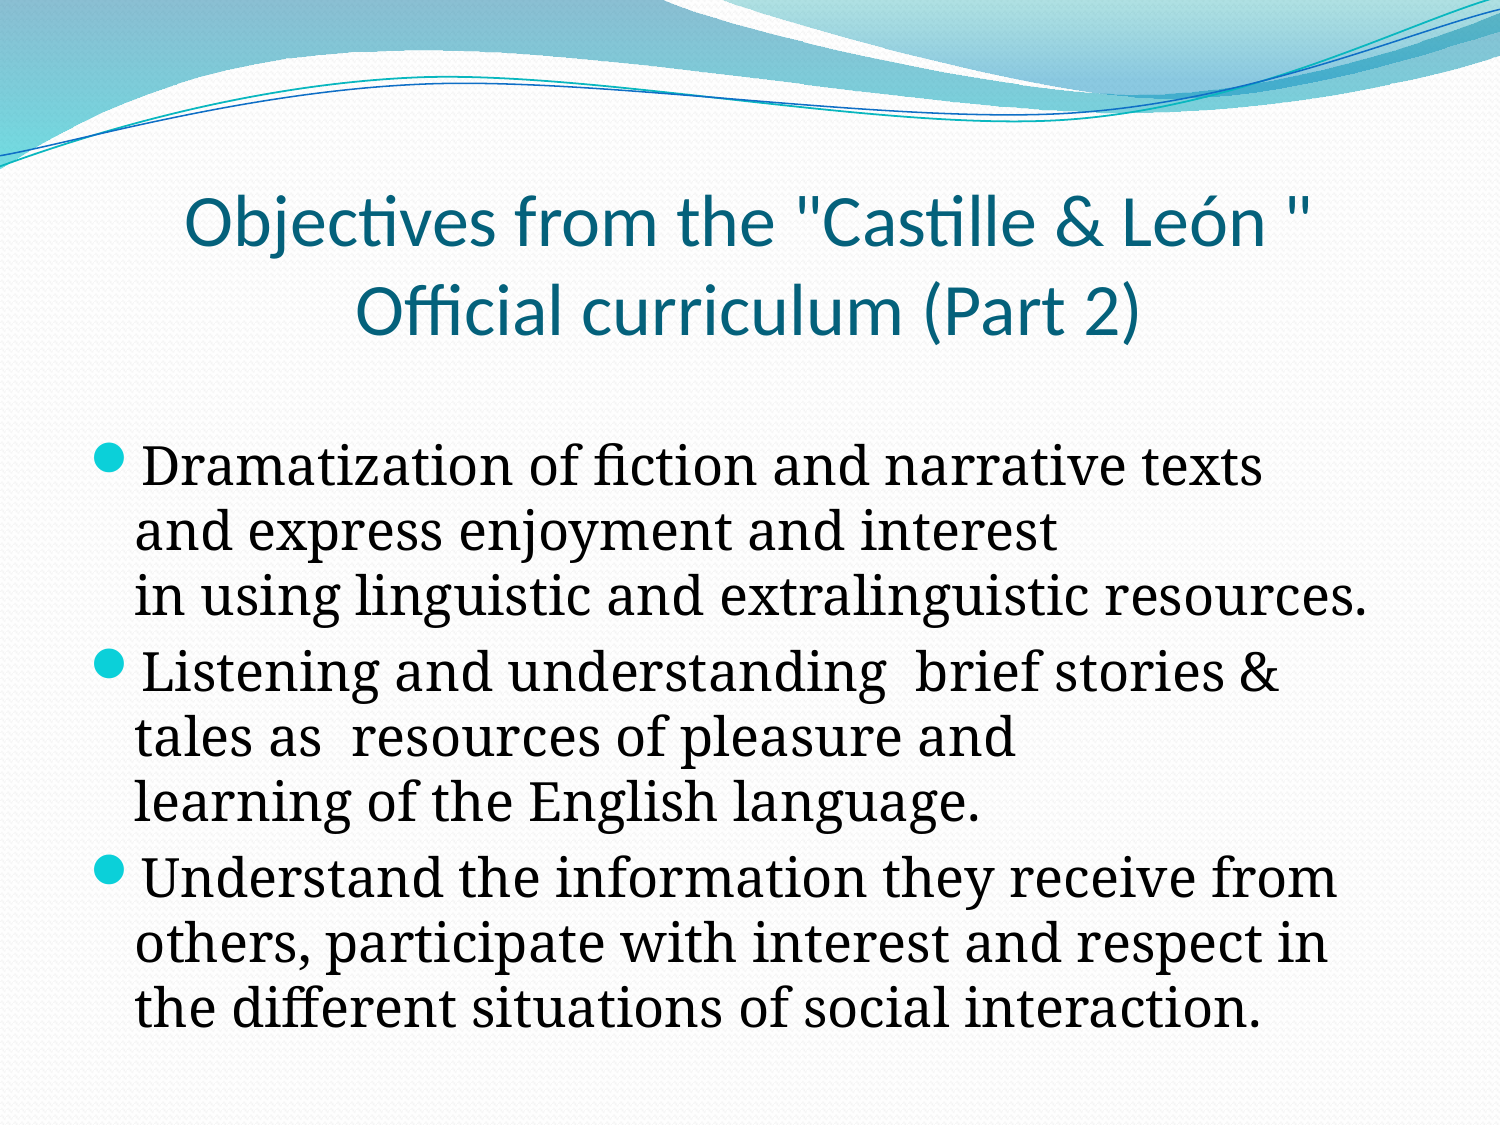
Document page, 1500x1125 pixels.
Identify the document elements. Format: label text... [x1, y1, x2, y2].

list Dramatization of fiction and narrative texts and express enjoyment and interest in using linguistic and extralinguistic resources. Listening and understanding brief stories & tales as resources of pleasure and learning of the English language. Understand the information they receive from others, participate with interest and respect in the different situations of social interaction. [75, 423, 1425, 1083]
title Objectives from the "Castille & León " Official curriculum (Part 2) [75, 162, 1425, 350]
